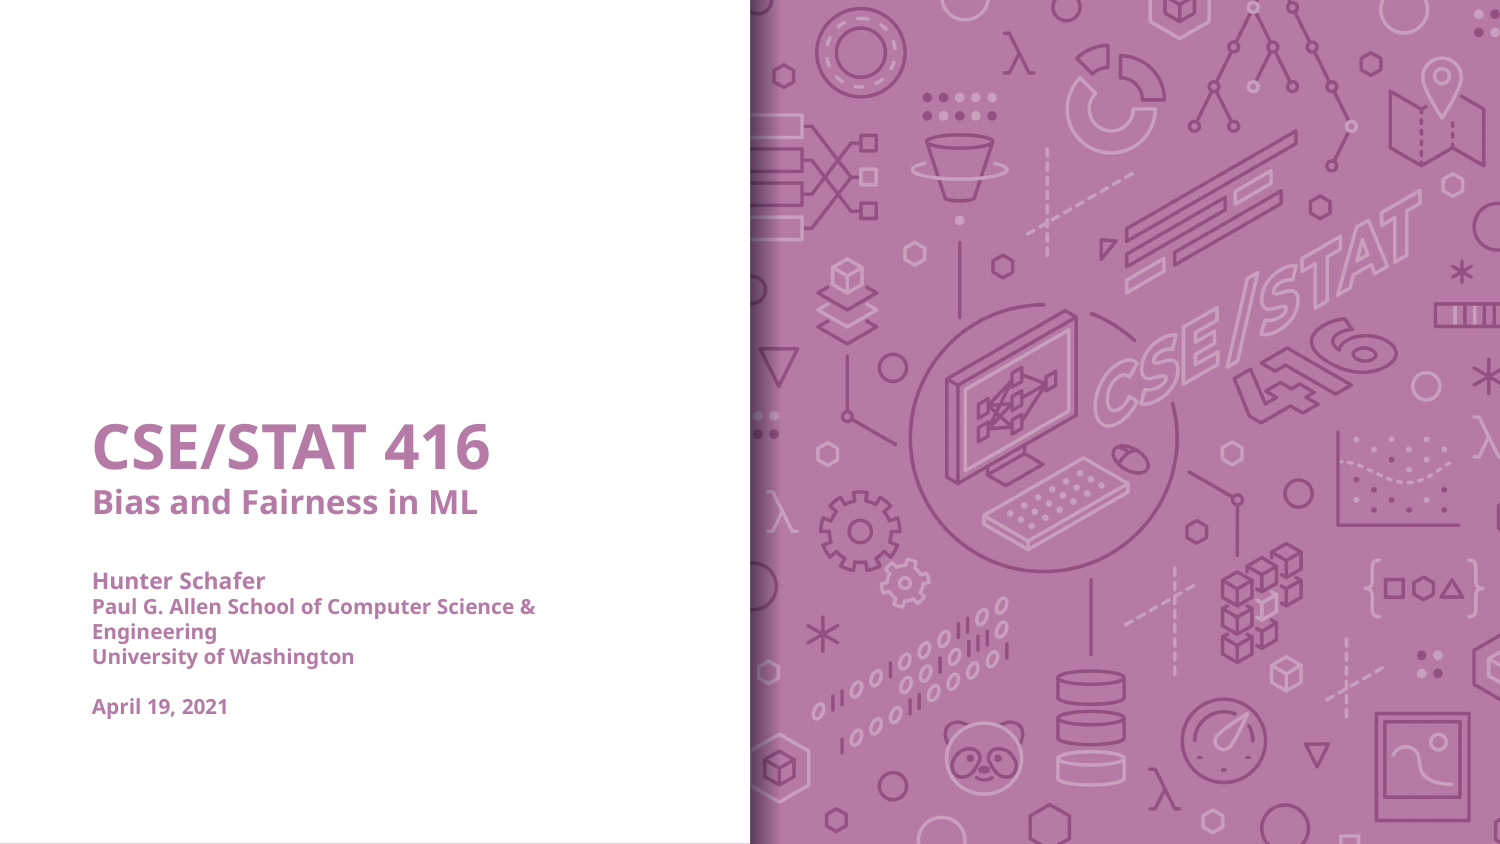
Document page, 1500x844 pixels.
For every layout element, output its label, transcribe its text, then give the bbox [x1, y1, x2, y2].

picture [751, 0, 1500, 844]
title CSE/STAT 416 Bias and Fairness in ML Hunter Schafer Paul G. Allen School of Computer Science & Engineering University of Washington April 19, 2021 [76, 391, 674, 763]
